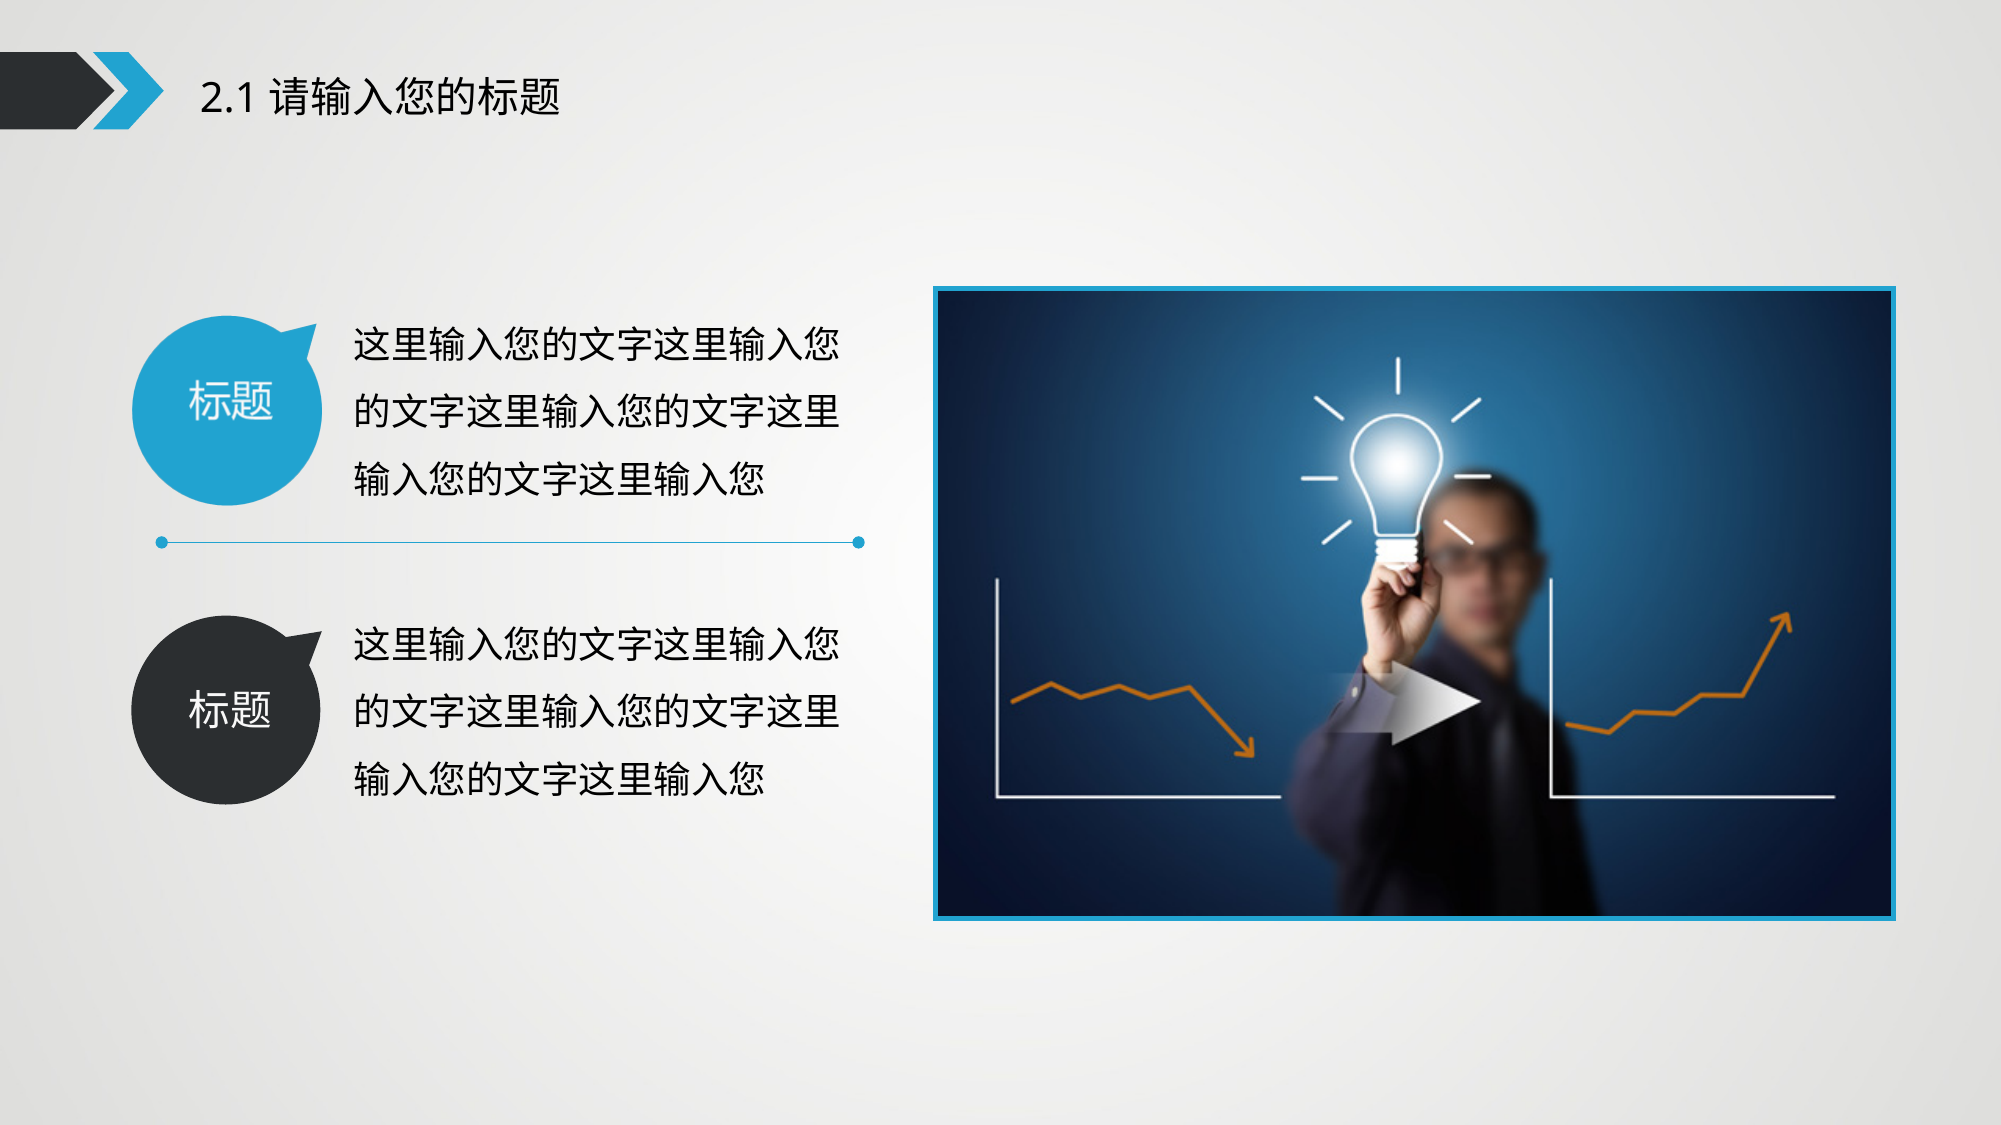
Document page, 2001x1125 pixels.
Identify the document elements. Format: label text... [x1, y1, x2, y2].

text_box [127, 605, 347, 796]
text_box 这里输入您的文字这里输入您的文字这里输入您的文字这里输入您的文字这里输入您 [338, 290, 859, 509]
picture [0, 0, 2001, 1125]
text_box [0, 52, 115, 130]
text_box [92, 52, 164, 130]
text_box 2.1请输入您的标题 [184, 63, 576, 129]
text_box 这里输入您的文字这里输入您的文字这里输入您的文字这里输入您的文字这里输入您 [338, 590, 859, 809]
